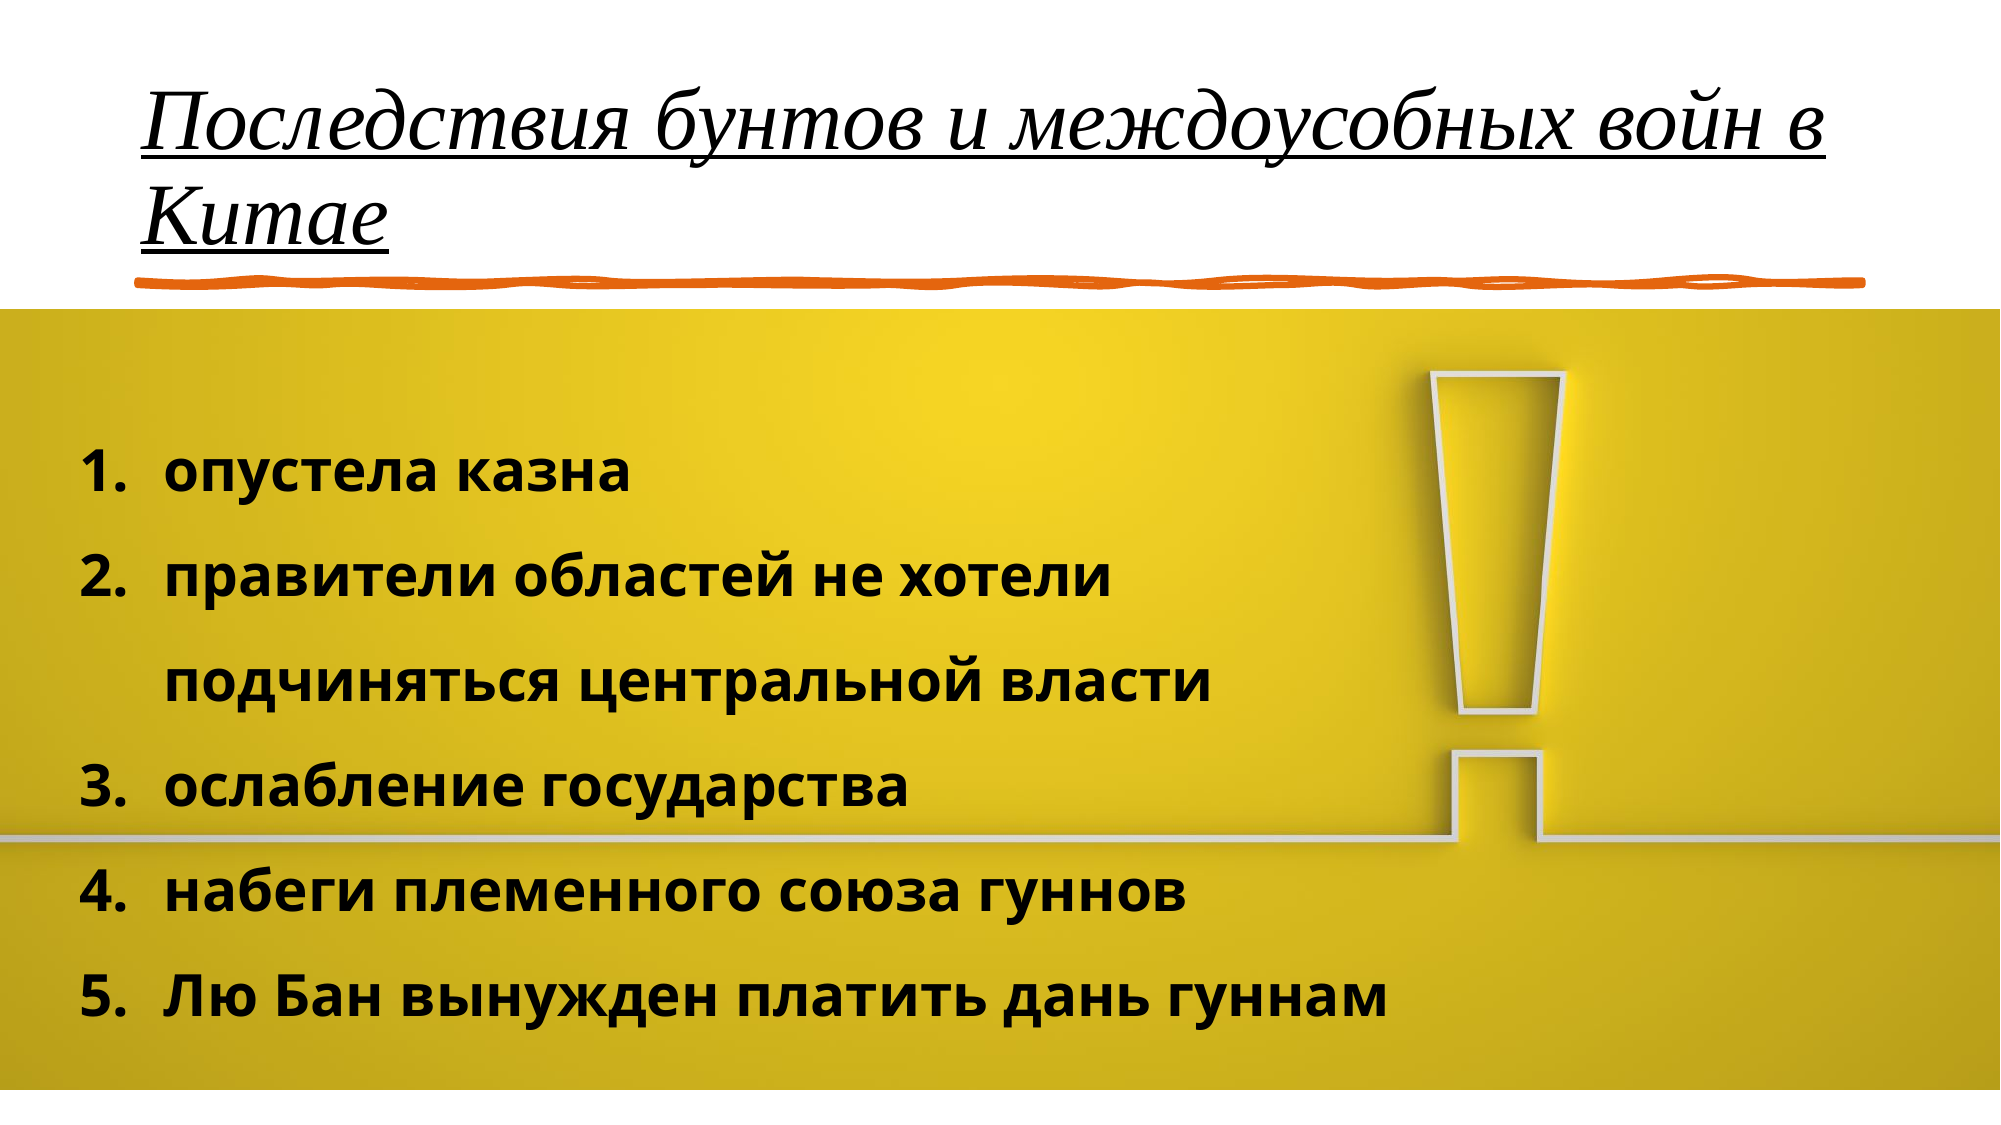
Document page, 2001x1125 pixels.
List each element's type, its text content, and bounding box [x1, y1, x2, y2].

title Последствия бунтов и междоусобных войн в Китае [126, 59, 1851, 278]
picture [0, 309, 2000, 1090]
